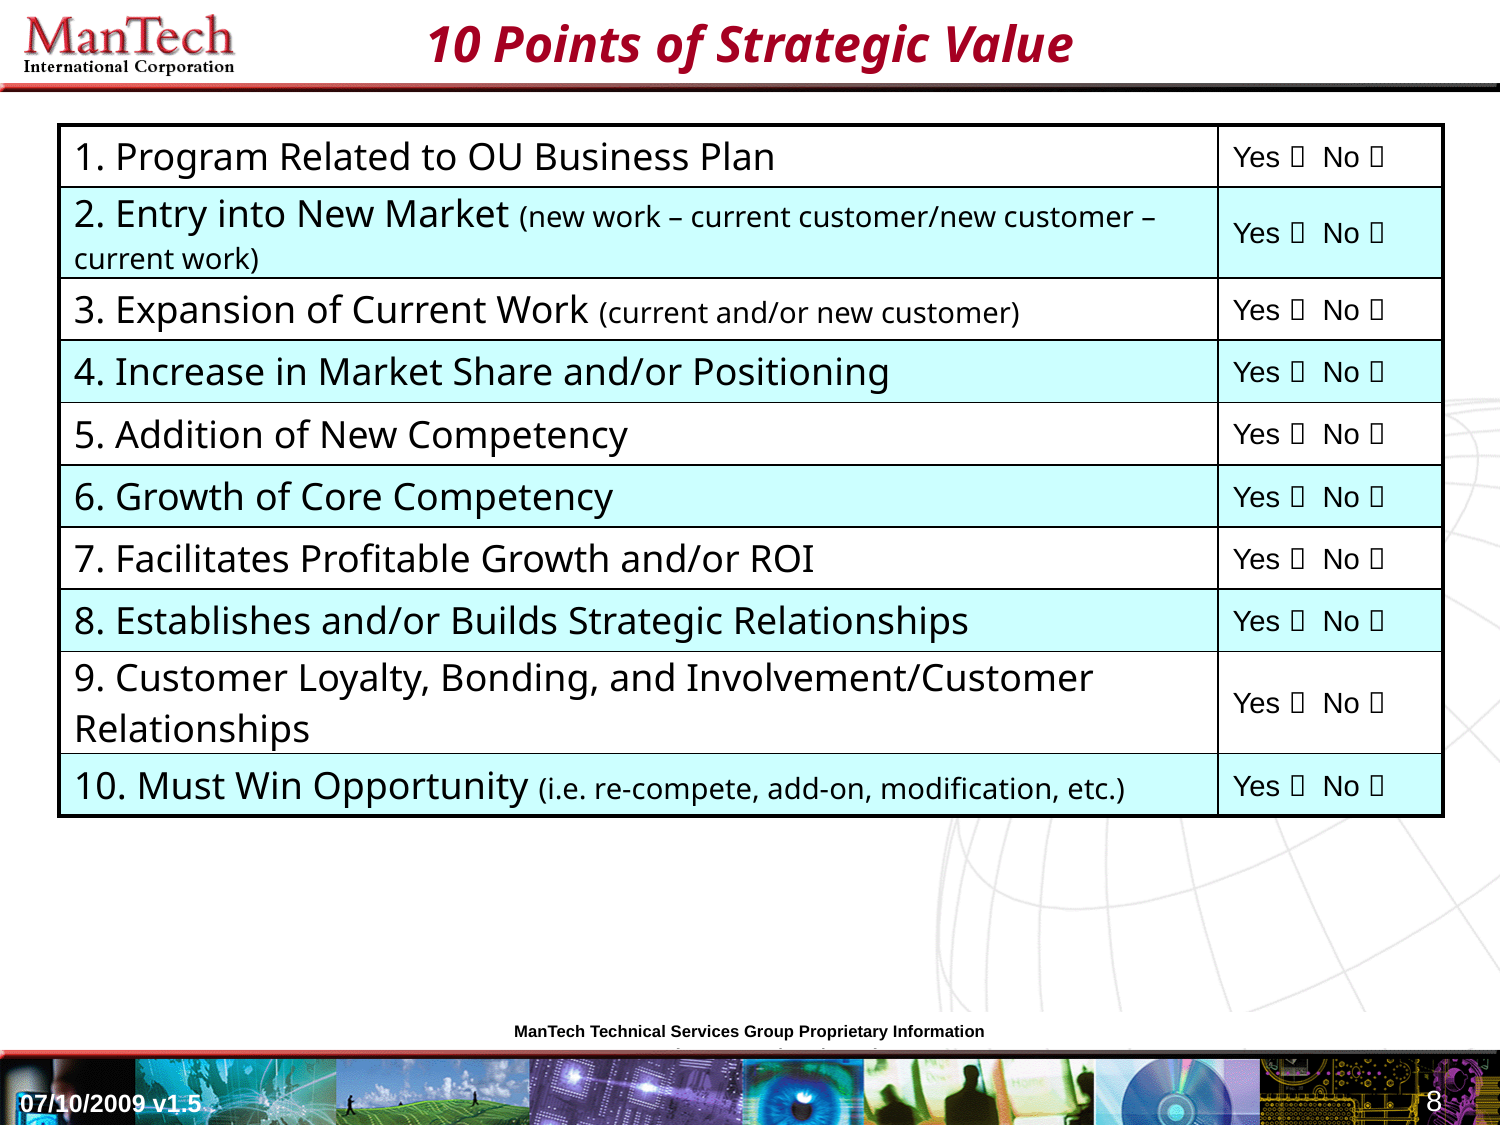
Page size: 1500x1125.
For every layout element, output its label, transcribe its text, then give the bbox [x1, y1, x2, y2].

table_header 1. Program Related to OU Business Plan [61, 127, 1217, 186]
title 10 Points of Strategic Value [0, 4, 1500, 80]
table_header Yes  No  [1219, 127, 1441, 186]
table_cell Yes  No  [1219, 528, 1441, 588]
table_cell 3. Expansion of Current Work (current and/or new customer) [61, 279, 1217, 339]
table_cell Yes  No  [1219, 341, 1441, 402]
table_cell Yes  No  [1219, 652, 1441, 753]
table_cell 4. Increase in Market Share and/or Positioning [61, 341, 1217, 402]
table_cell 5. Addition of New Competency [61, 403, 1217, 464]
text_box ManTech Technical Services Group Proprietary Information [0, 1012, 1500, 1048]
table_cell Yes  No  [1219, 403, 1441, 464]
table_cell 10. Must Win Opportunity (i.e. re-compete, add-on, modification, etc.) [61, 754, 1217, 814]
table_cell Yes  No  [1219, 188, 1441, 277]
table_cell Yes  No  [1219, 279, 1441, 339]
table_cell Yes  No  [1219, 466, 1441, 526]
table_cell 2. Entry into New Market (new work – current customer/new customer – current work) [61, 188, 1217, 277]
table_cell Yes  No  [1219, 754, 1441, 814]
table_cell 9. Customer Loyalty, Bonding, and Involvement/Customer Relationships [61, 652, 1217, 753]
table_cell Yes  No  [1219, 590, 1441, 651]
table_cell 7. Facilitates Profitable Growth and/or ROI [61, 528, 1217, 588]
table_cell 6. Growth of Core Competency [61, 466, 1217, 526]
table_cell 8. Establishes and/or Builds Strategic Relationships [61, 590, 1217, 651]
